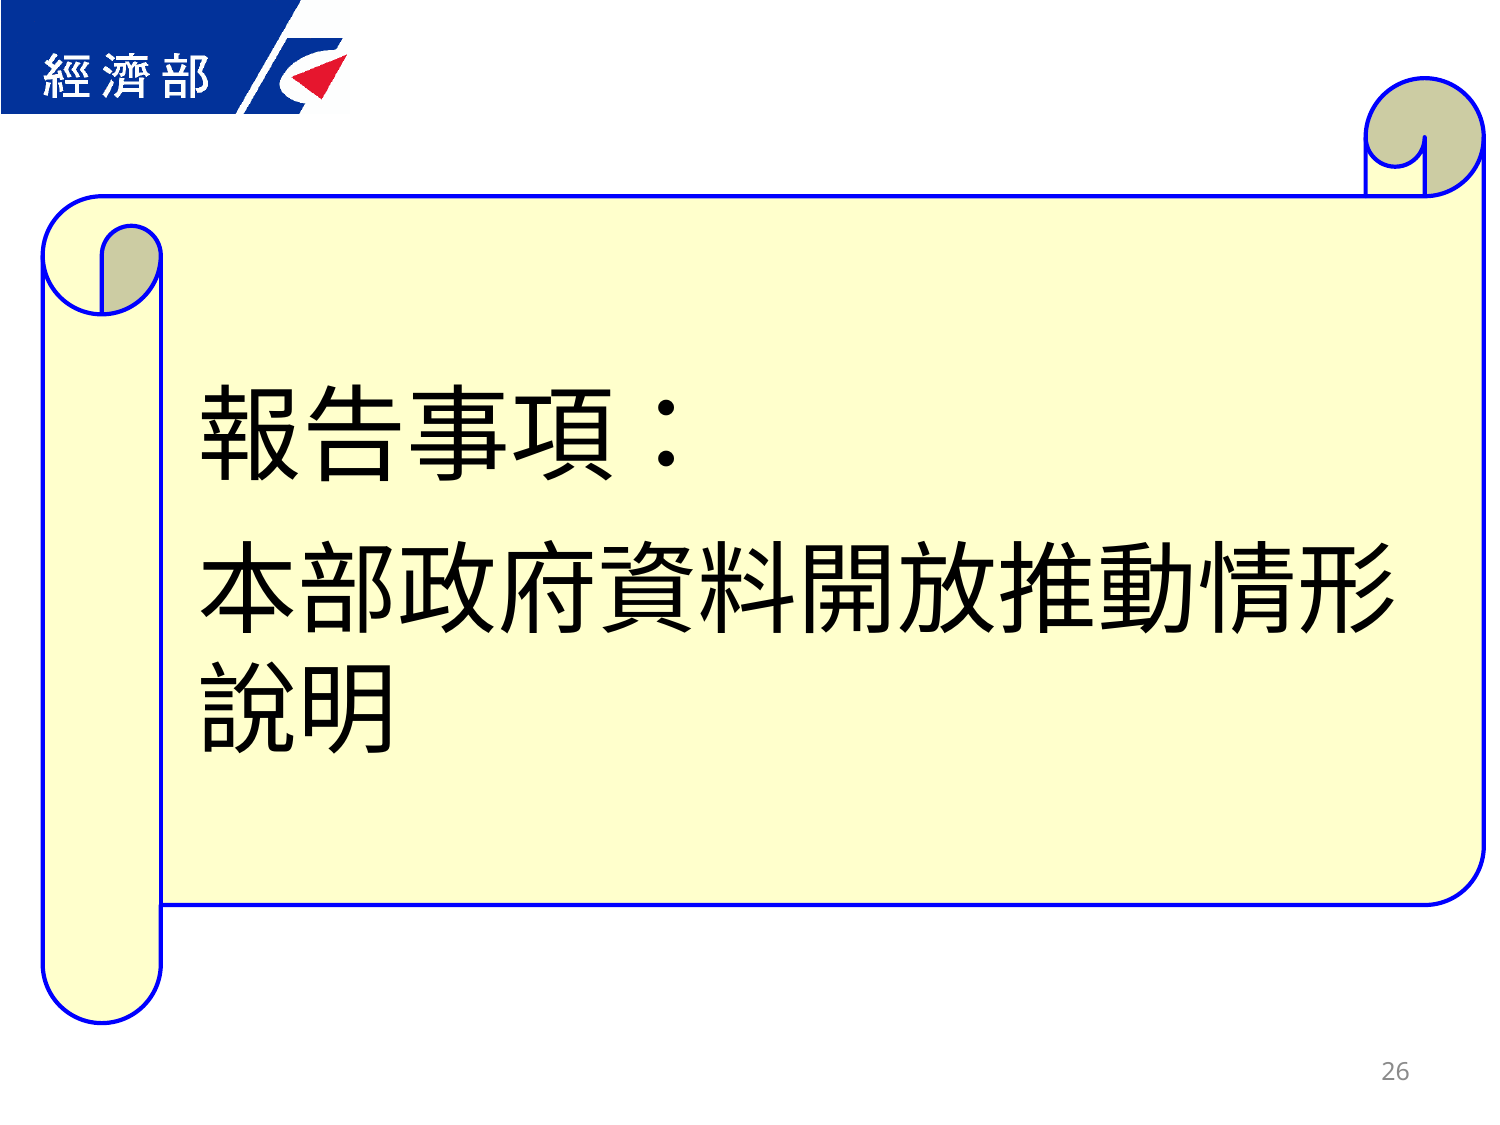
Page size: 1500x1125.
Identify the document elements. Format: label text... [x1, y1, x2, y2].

text_box [40, 76, 1486, 1026]
slide_number 26 [1074, 1042, 1425, 1103]
text_box 報告事項： 本部政府資料開放推動情形說明 [183, 360, 1424, 951]
picture [0, 0, 350, 114]
